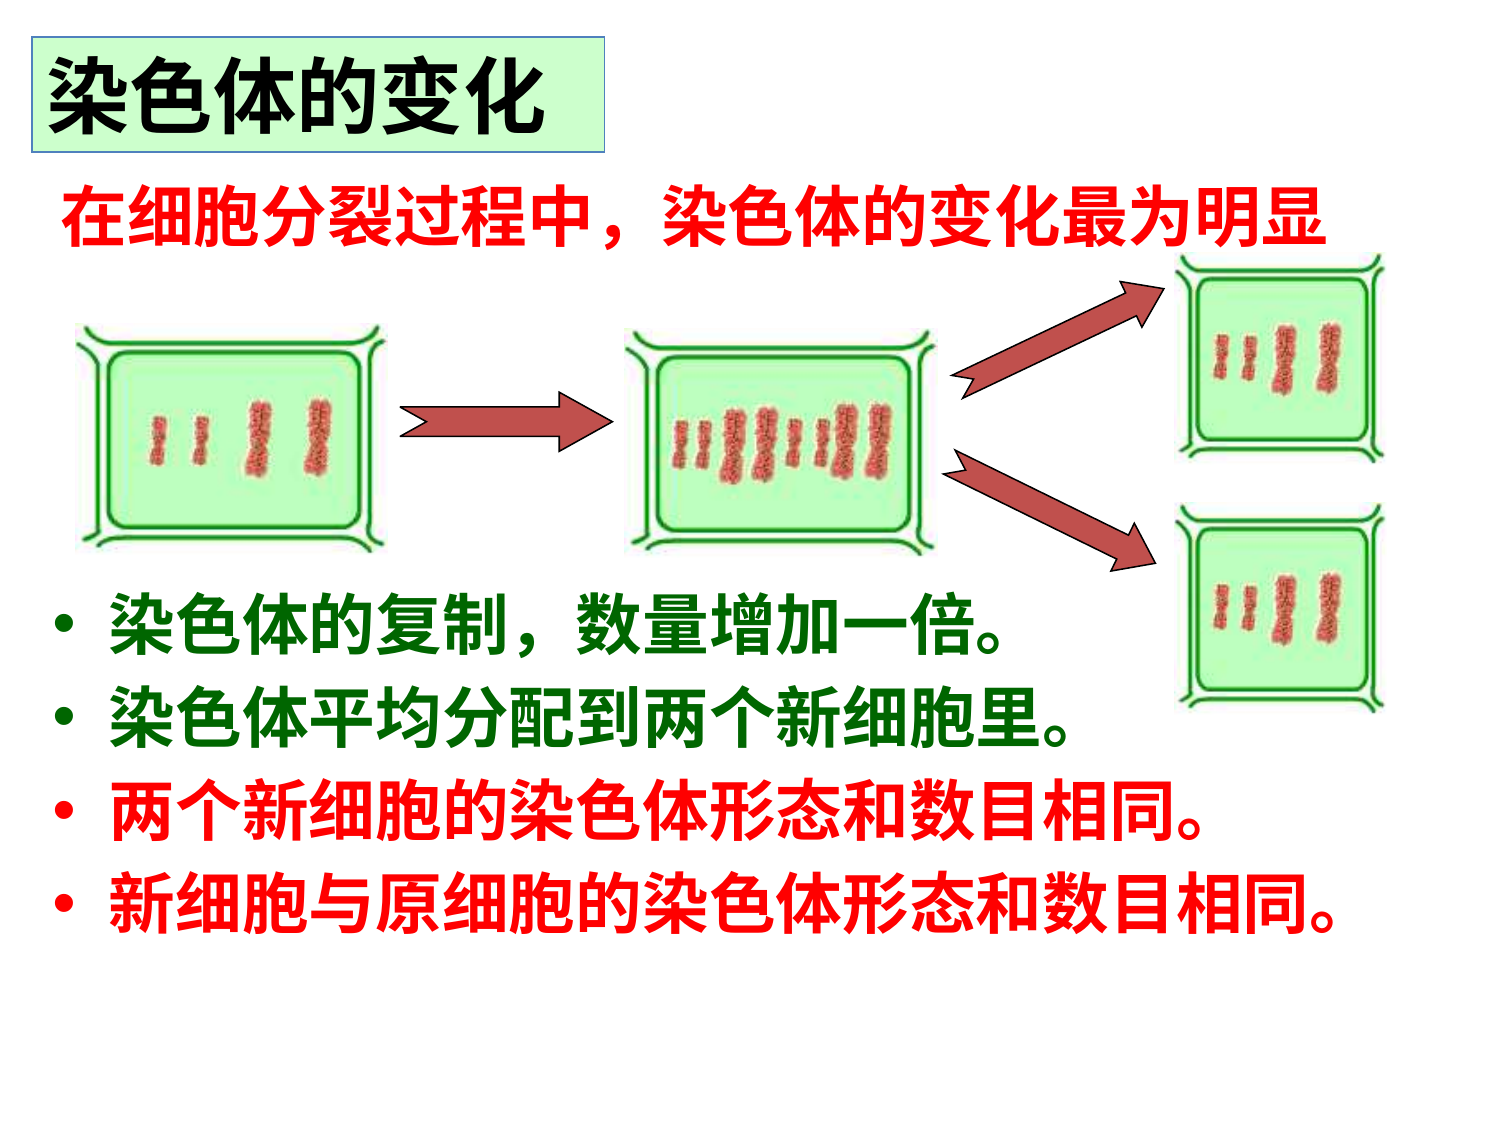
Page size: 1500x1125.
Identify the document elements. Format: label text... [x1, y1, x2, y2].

text_box 在细胞分裂过程中，染色体的变化最为明显 [45, 158, 1369, 271]
text_box 染色体的变化 [32, 37, 605, 152]
text_box [399, 392, 613, 452]
picture [624, 327, 938, 559]
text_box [937, 312, 1176, 540]
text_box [1174, 252, 1388, 716]
picture [74, 323, 388, 555]
text_box 染色体的复制，数量增加一倍。 染色体平均分配到两个新细胞里。 两个新细胞的染色体形态和数目相同。 新细胞与原细胞的染色体形态和数目相同。 [37, 575, 1413, 965]
